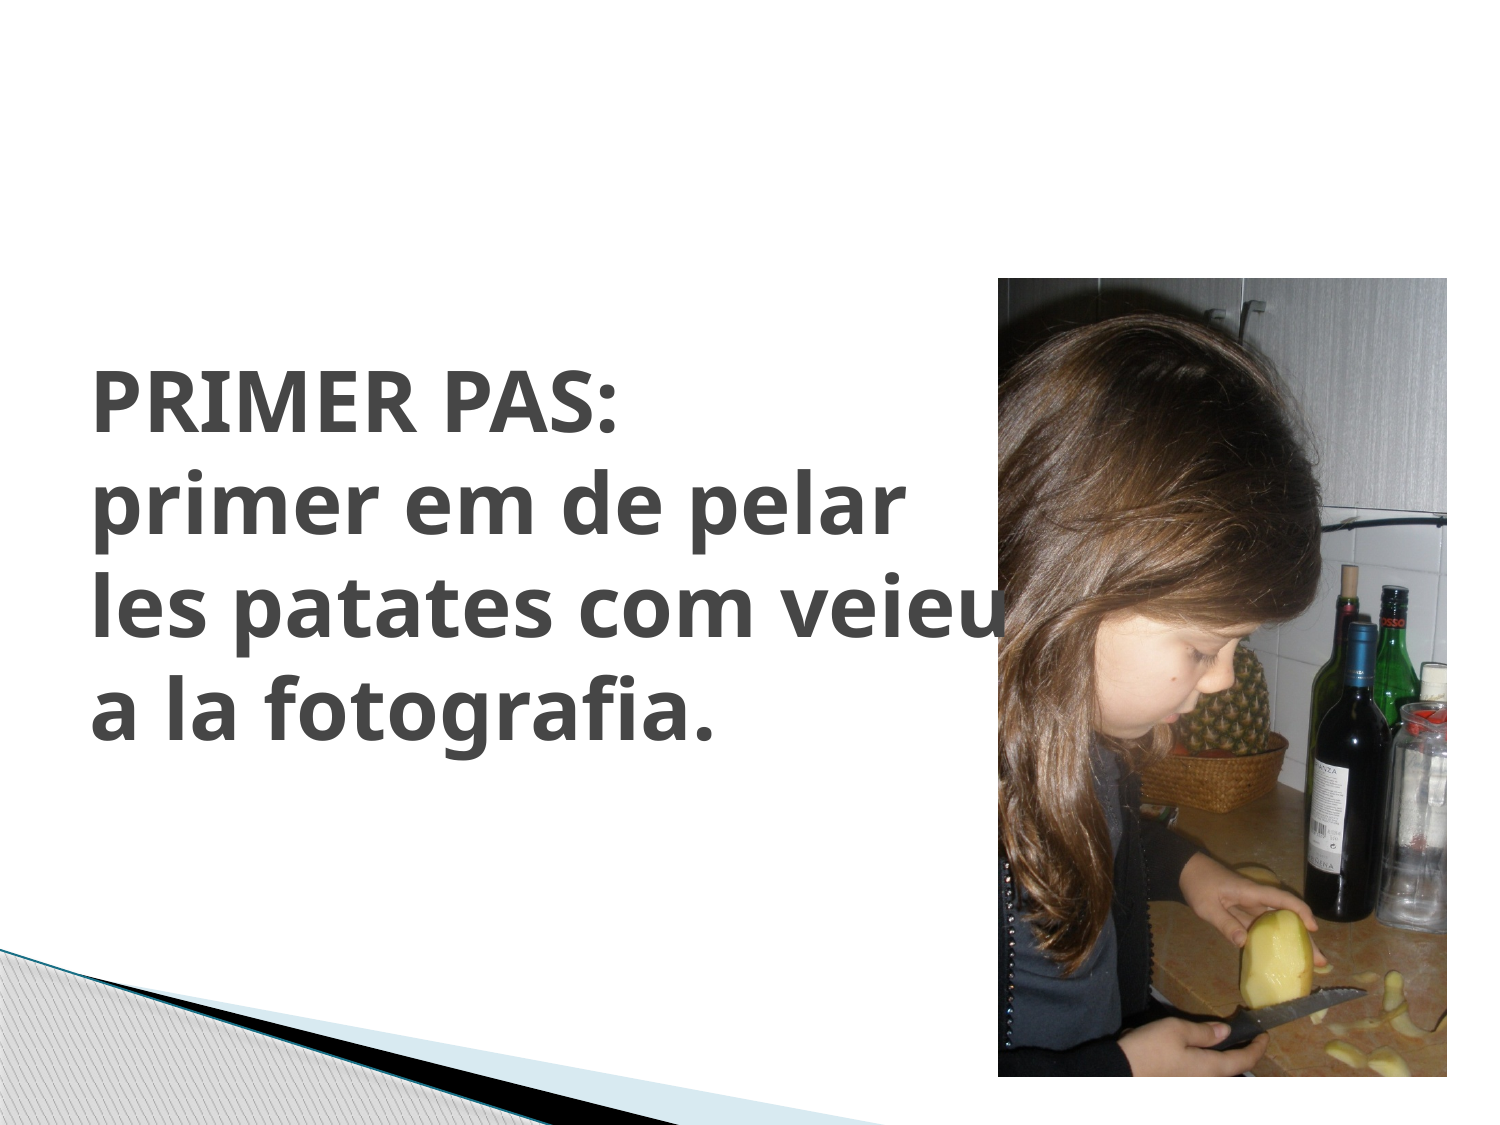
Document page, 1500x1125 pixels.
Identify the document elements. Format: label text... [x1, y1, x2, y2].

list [997, 278, 1448, 1078]
title PRIMER PAS: primer em de pelar les patates com veieu a la fotografia. [75, 45, 1436, 1059]
